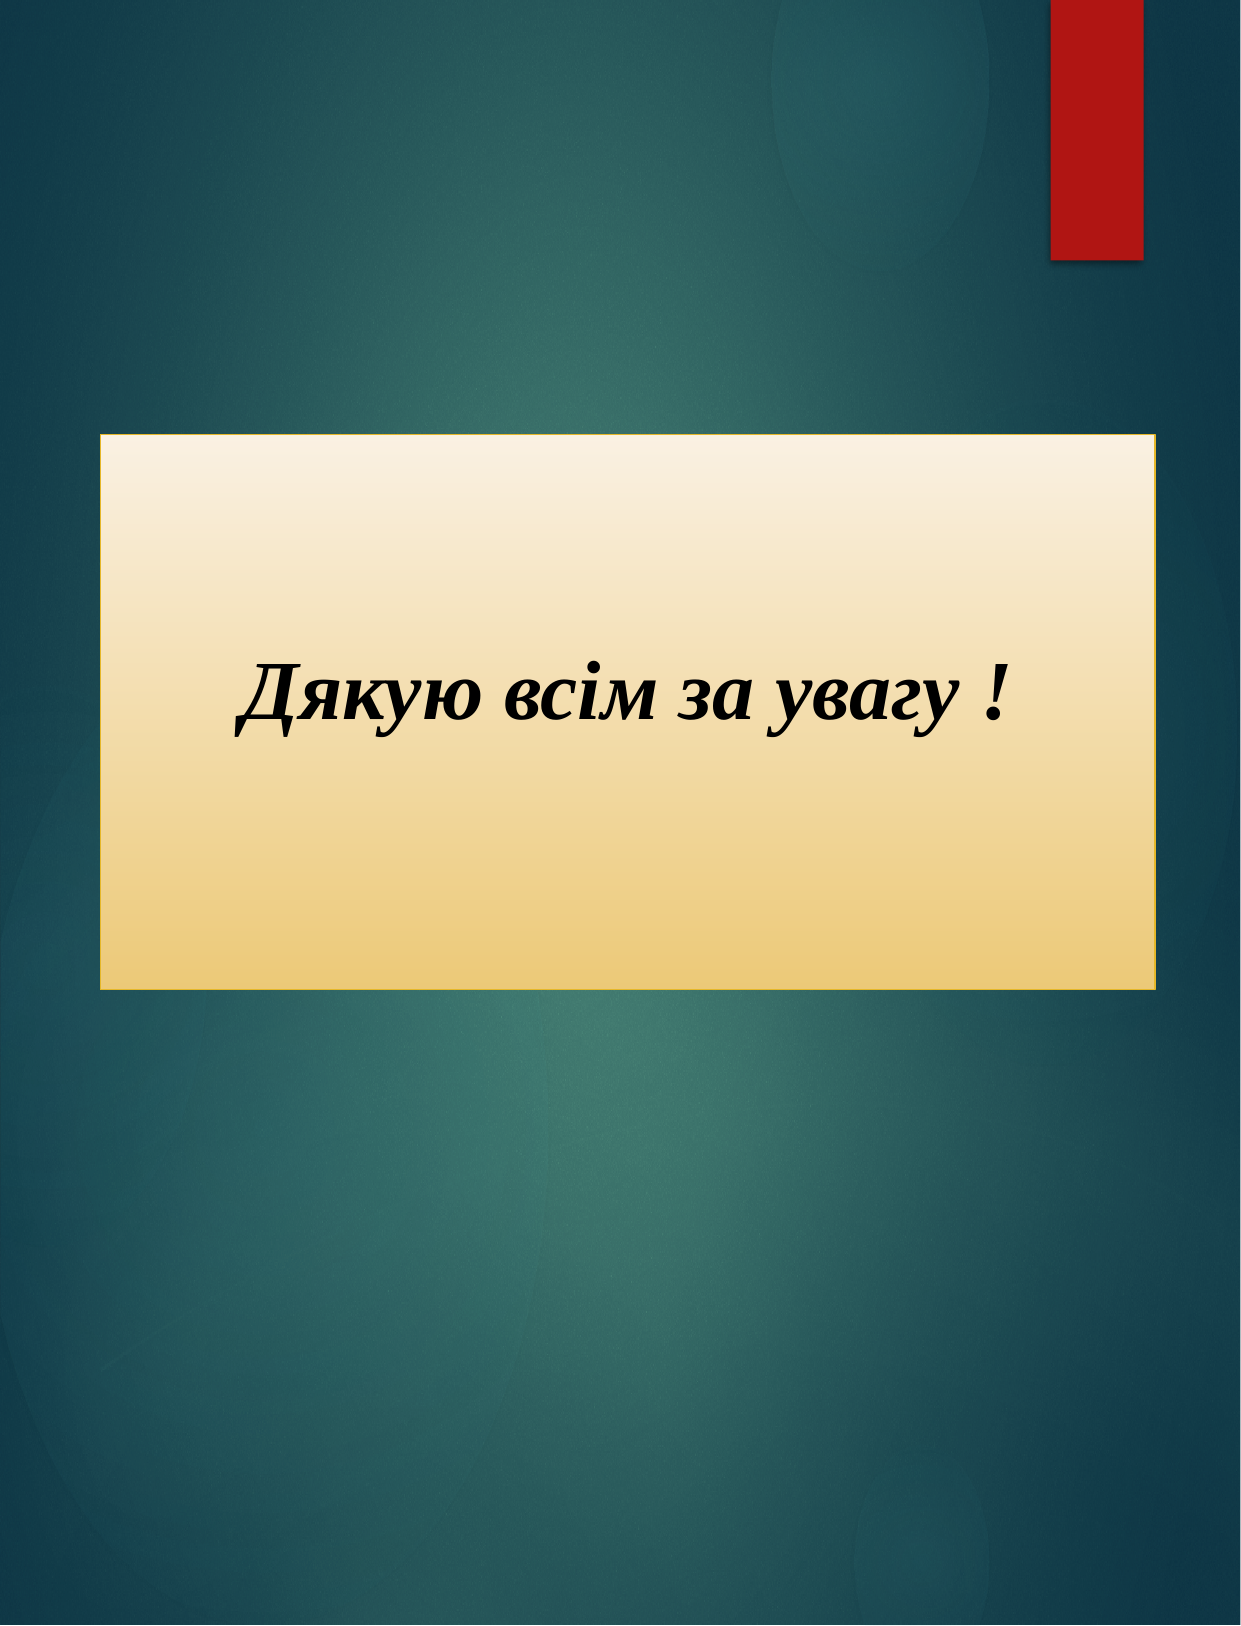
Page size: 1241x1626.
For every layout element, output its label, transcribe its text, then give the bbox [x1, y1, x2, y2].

text_box Дякую всім за увагу ! [100, 434, 1156, 990]
